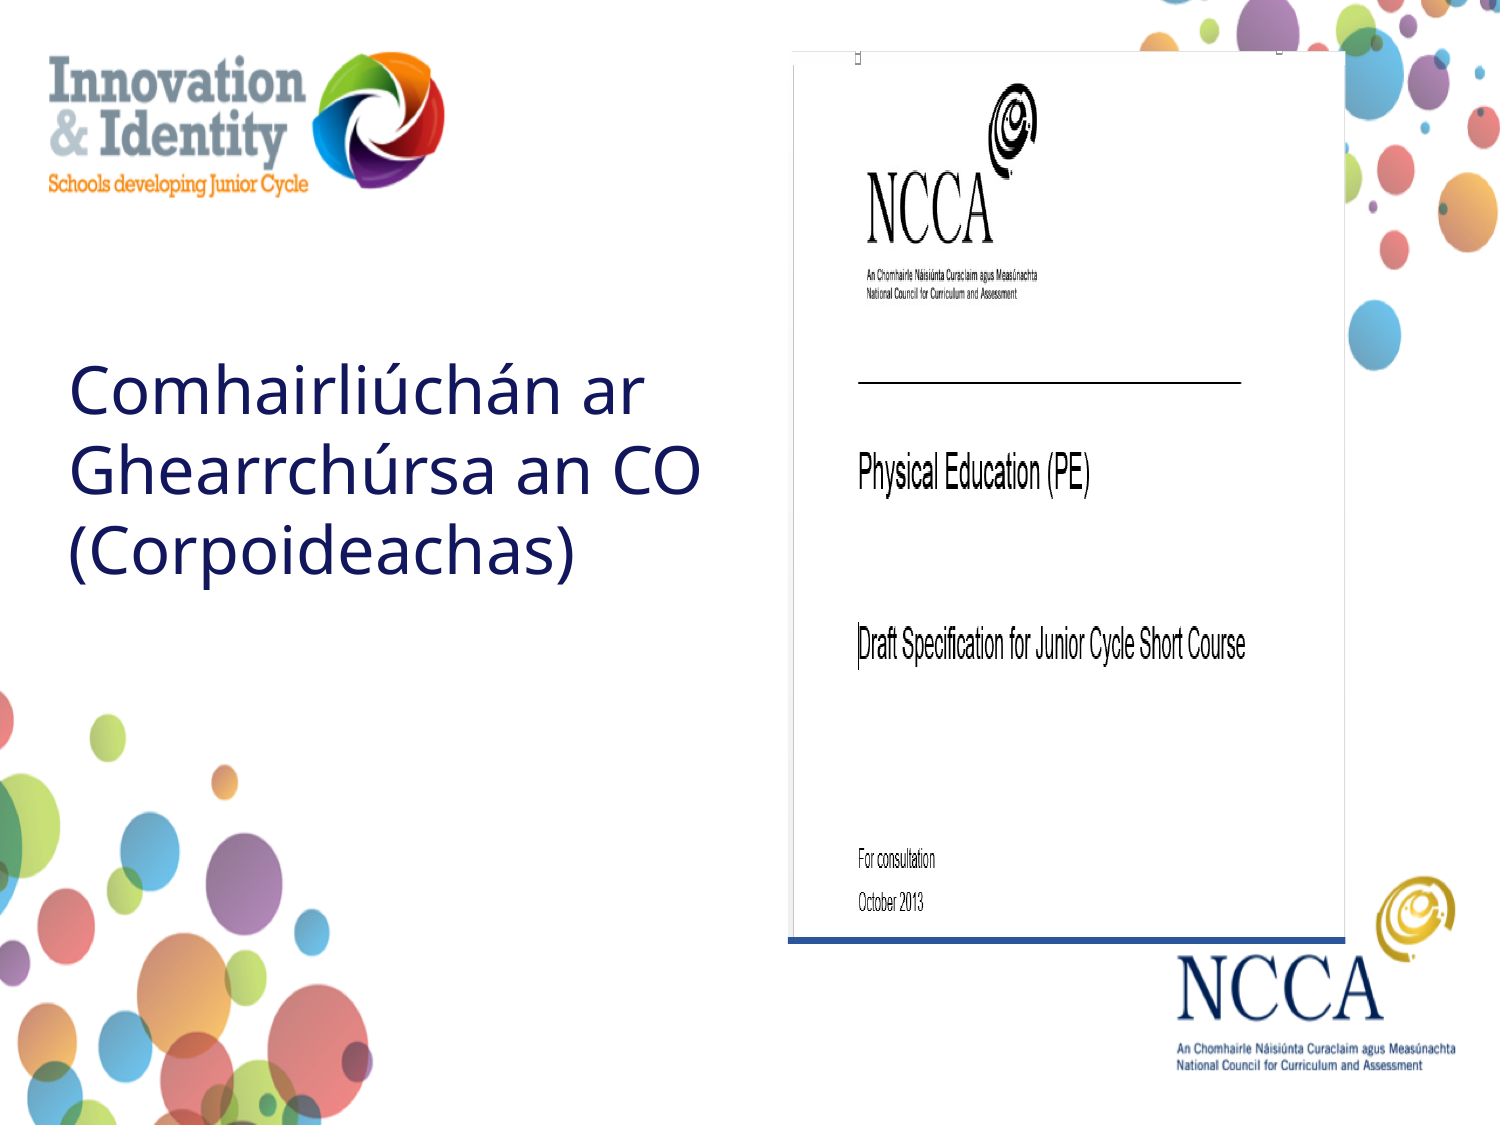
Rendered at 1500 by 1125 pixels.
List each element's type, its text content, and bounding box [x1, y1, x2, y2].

title Comhairliúchán ar Ghearrchúrsa an CO (Corpoideachas) [53, 294, 782, 642]
picture [0, 0, 1500, 1125]
